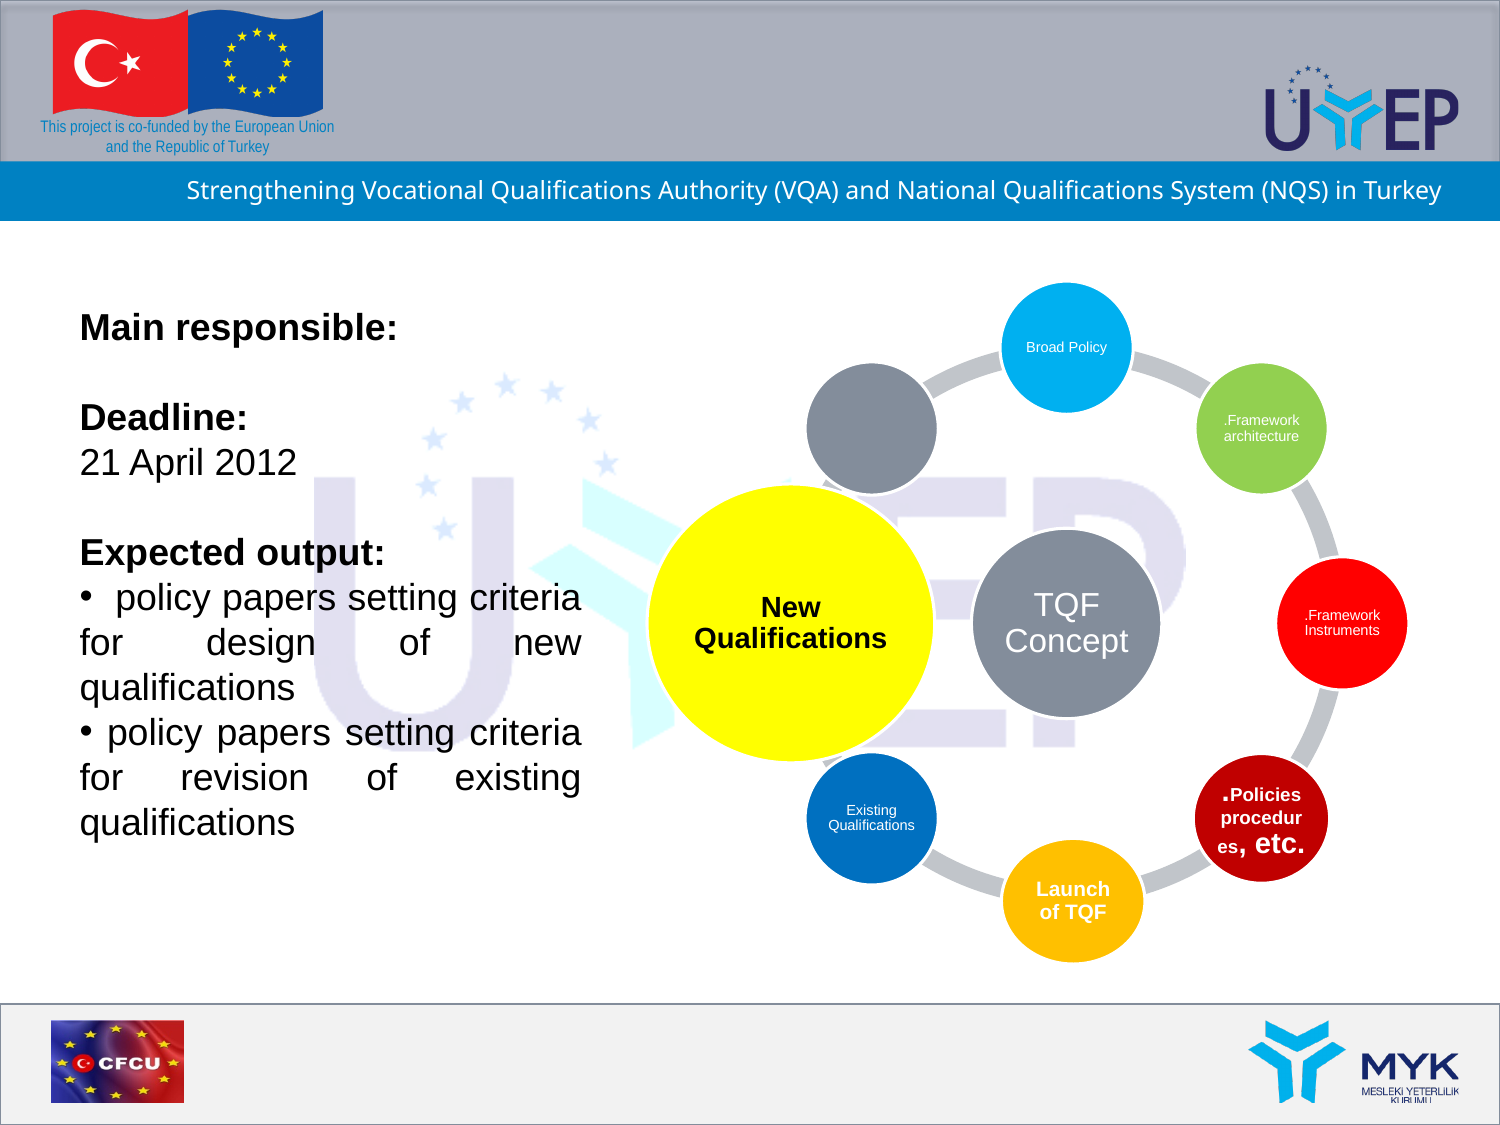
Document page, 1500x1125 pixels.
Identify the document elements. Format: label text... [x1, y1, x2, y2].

picture [49, 120, 53, 132]
picture [51, 1020, 184, 1103]
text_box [619, 278, 1437, 965]
picture [280, 123, 286, 130]
text_box Main responsible: Deadline: 21 April 2012 Expected output: policy papers setting criteria for design of new qualifications policy papers setting criteria for revision of existing qualifications [64, 295, 597, 851]
